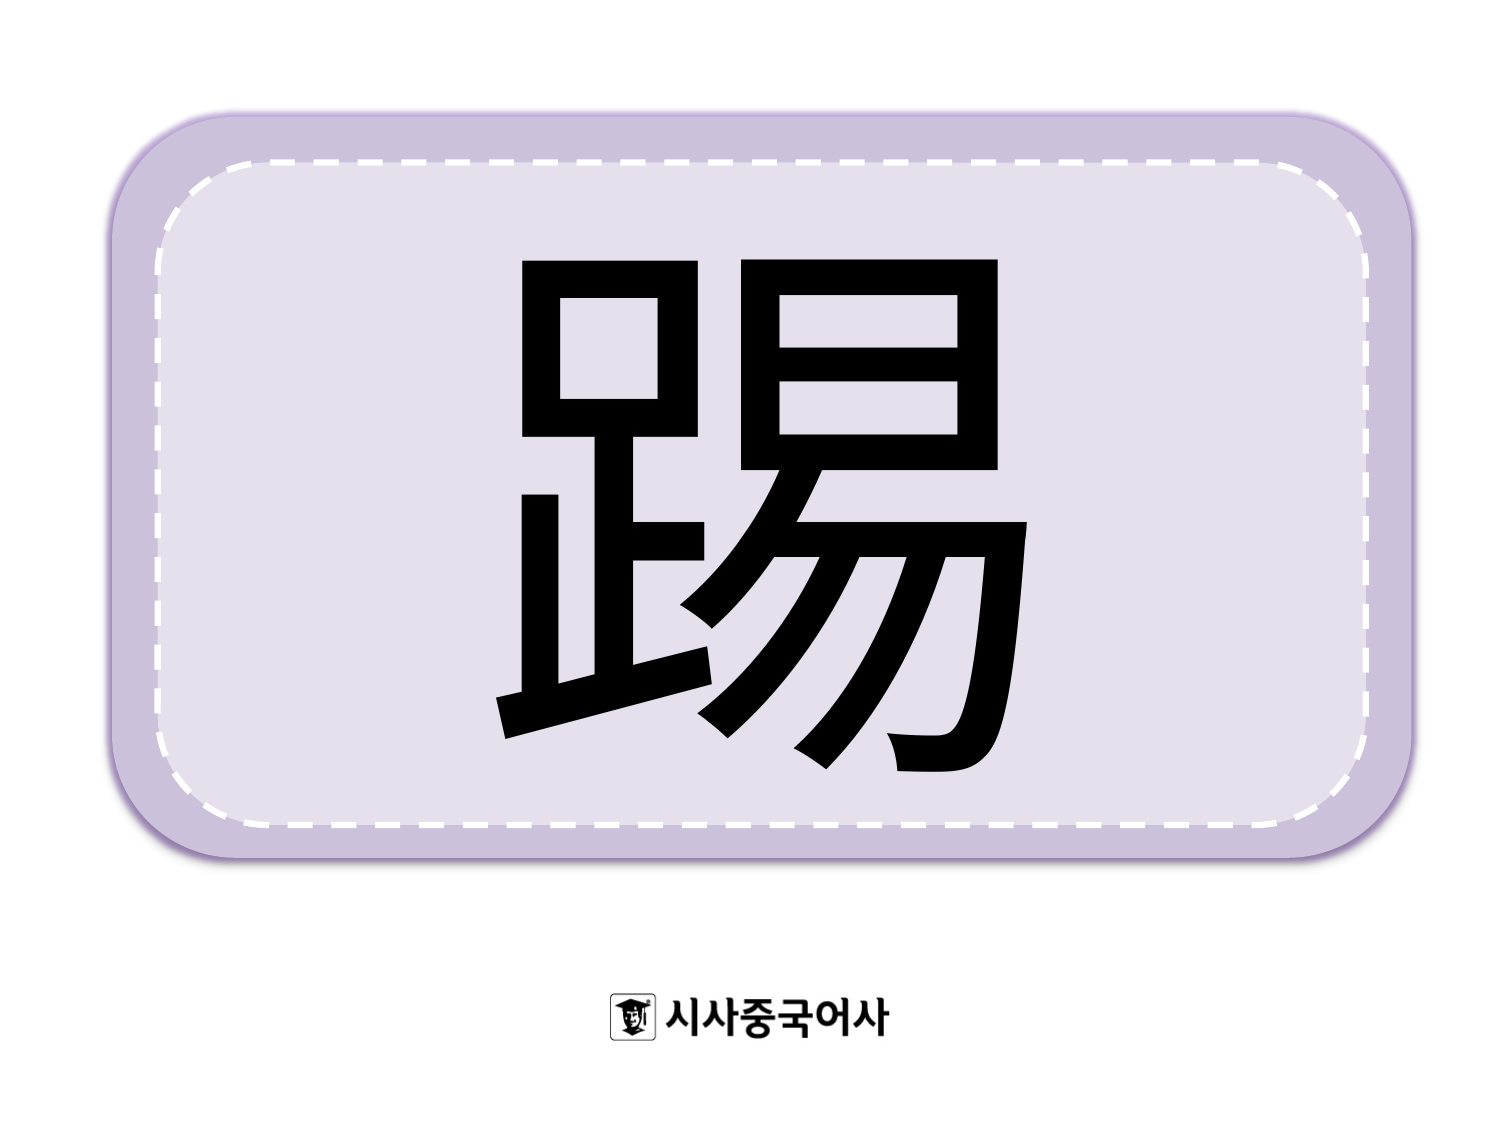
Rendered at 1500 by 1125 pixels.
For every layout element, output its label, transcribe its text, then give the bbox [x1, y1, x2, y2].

picture [602, 987, 898, 1047]
text_box 踢 [162, 160, 1371, 824]
